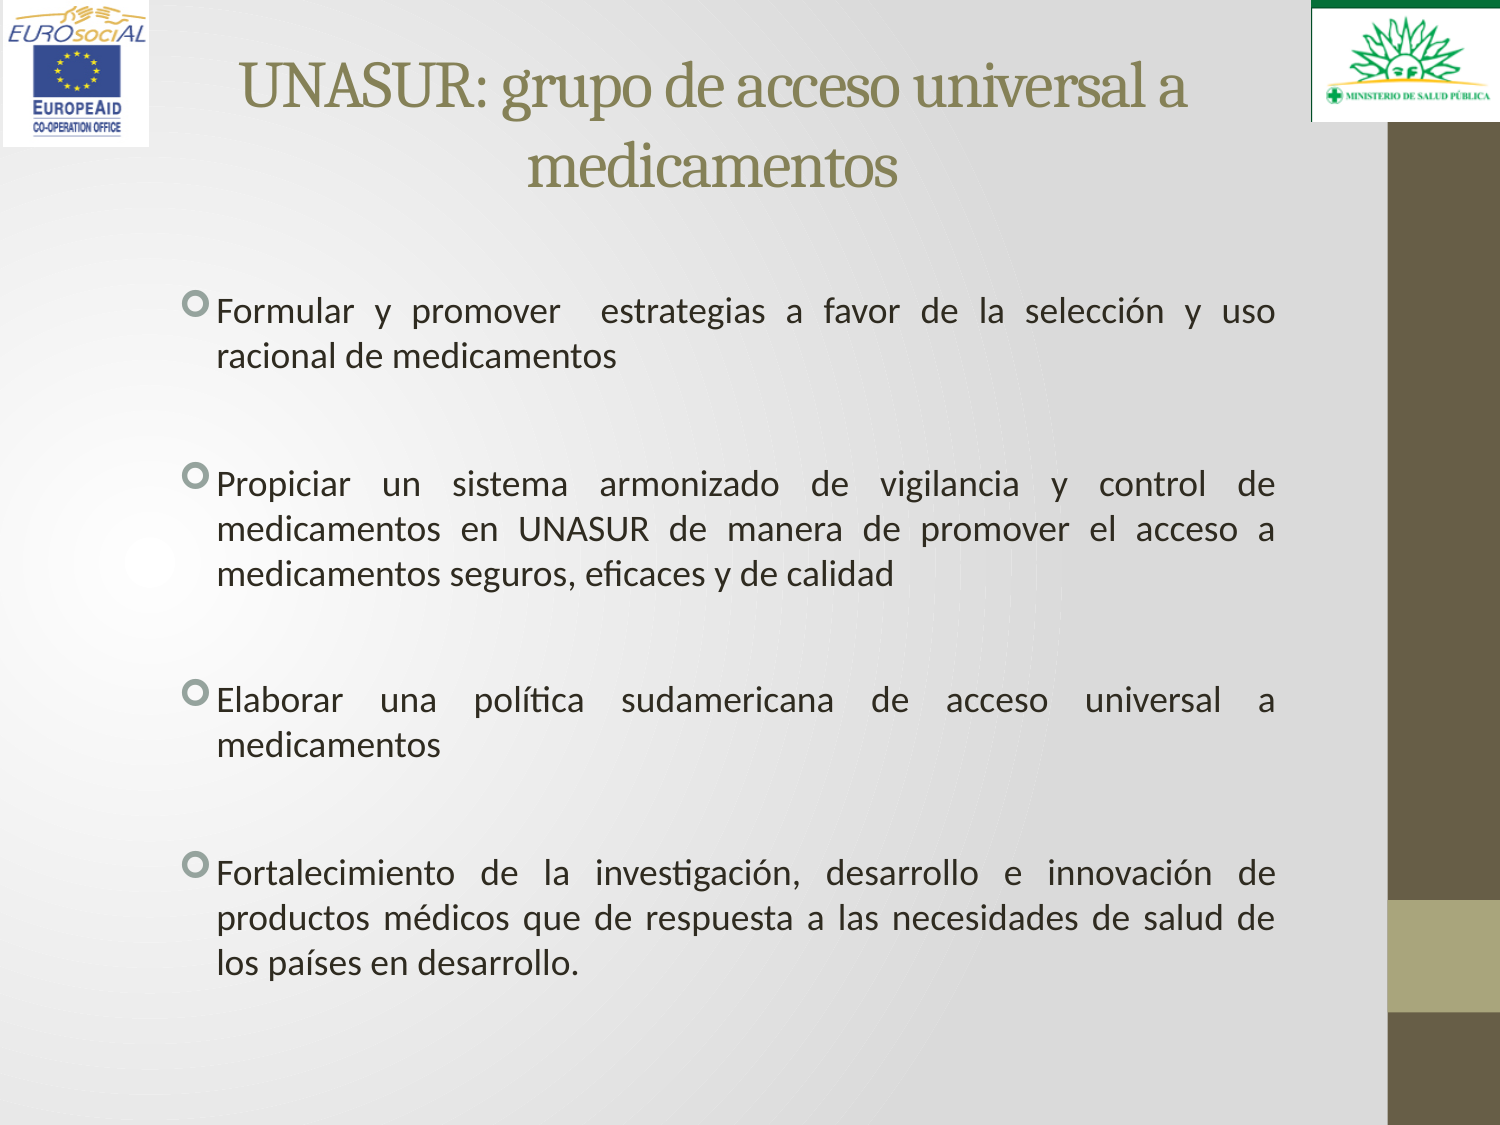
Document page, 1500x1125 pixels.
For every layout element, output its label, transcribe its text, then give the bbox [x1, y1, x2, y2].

list Formular y promover estrategias a favor de la selección y uso racional de medicamentos Propiciar un sistema armonizado de vigilancia y control de medicamentos en UNASUR de manera de promover el acceso a medicamentos seguros, eficaces y de calidad Elaborar una política sudamericana de acceso universal a medicamentos Fortalecimiento de la investigación, desarrollo e innovación de productos médicos que de respuesta a las necesidades de salud de los países en desarrollo. [76, 278, 1293, 1000]
title UNASUR: grupo de acceso universal a medicamentos [119, 27, 1307, 215]
picture [1310, 0, 1500, 122]
picture [2, 0, 149, 148]
